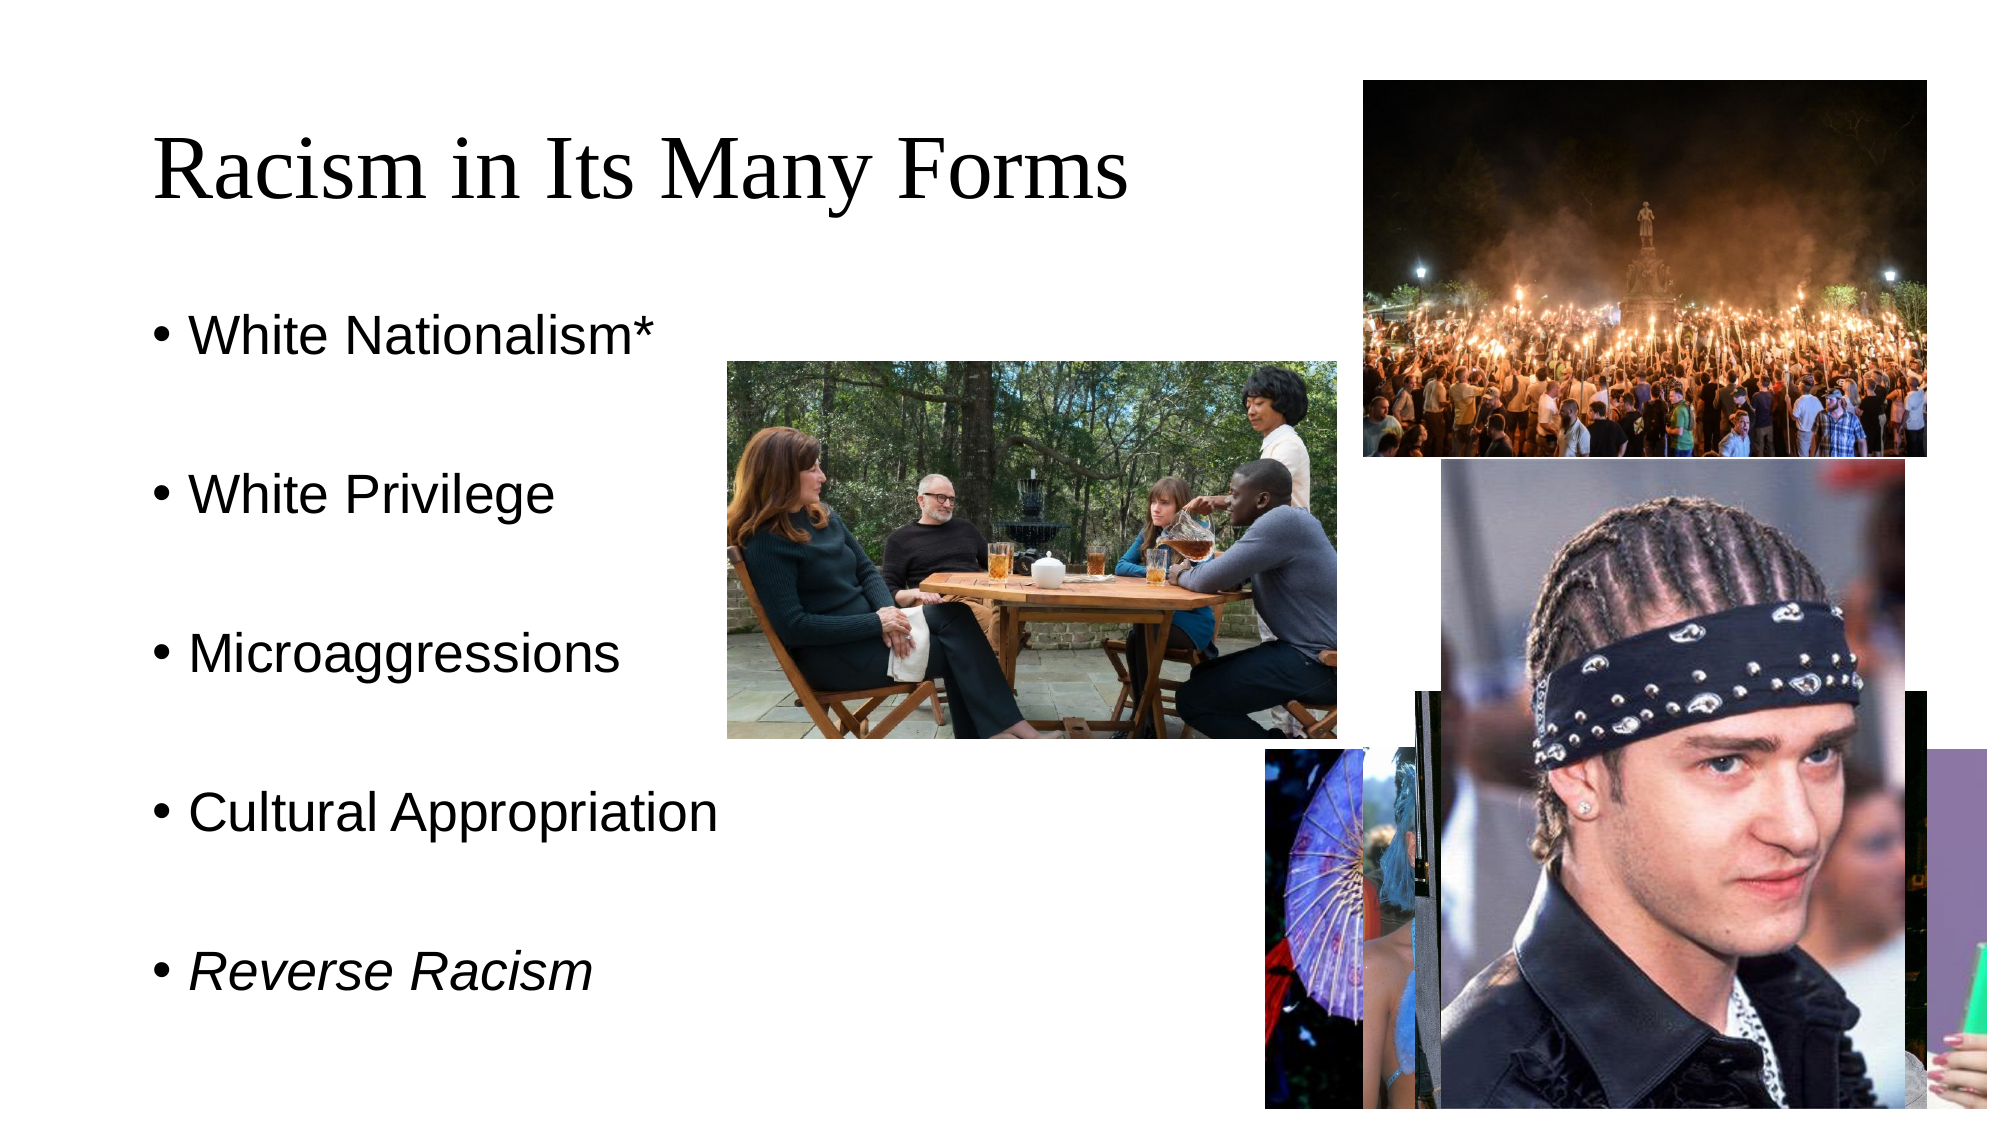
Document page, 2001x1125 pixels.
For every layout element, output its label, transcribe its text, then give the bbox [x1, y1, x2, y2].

picture [727, 361, 1337, 739]
list White Nationalism* White Privilege Microaggressions Cultural Appropriation Reverse Racism [137, 299, 1863, 1014]
picture [1363, 80, 1927, 457]
title Racism in Its Many Forms [137, 59, 1863, 278]
picture [1265, 459, 1987, 1109]
